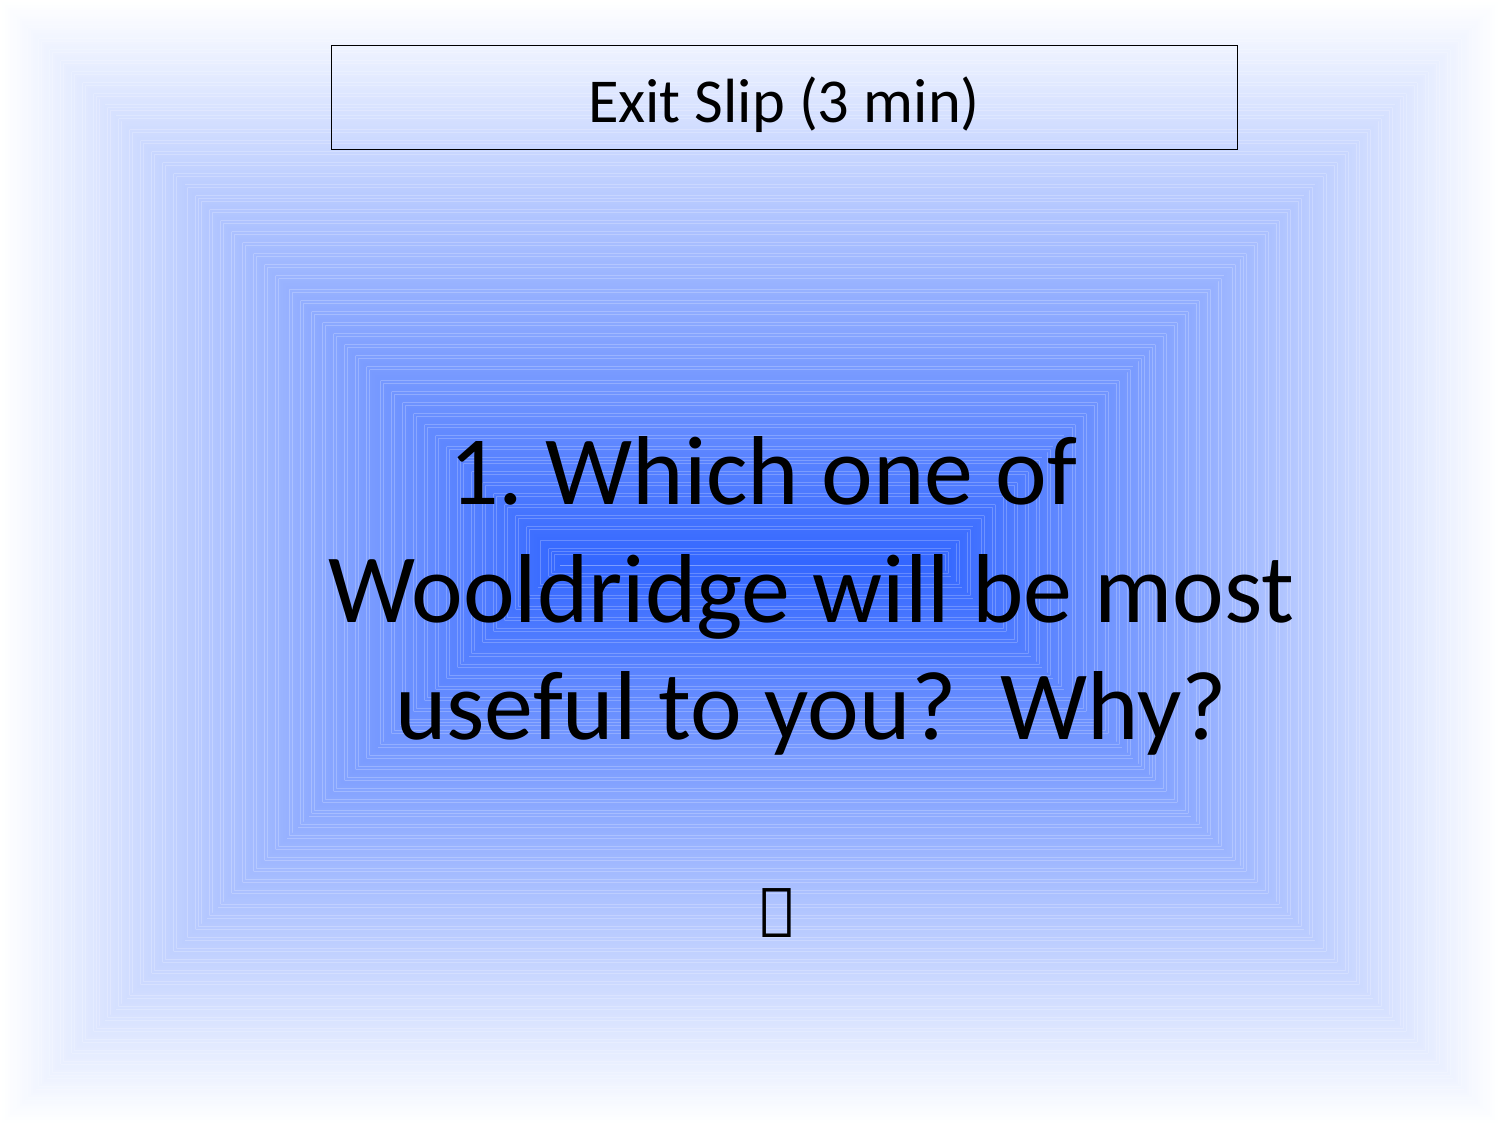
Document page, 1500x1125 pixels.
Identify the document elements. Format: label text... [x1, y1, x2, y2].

text_box Exit Slip (3 min) [331, 45, 1238, 150]
list Which one of Wooldridge will be most useful to you? Why?  [99, 187, 1313, 1063]
